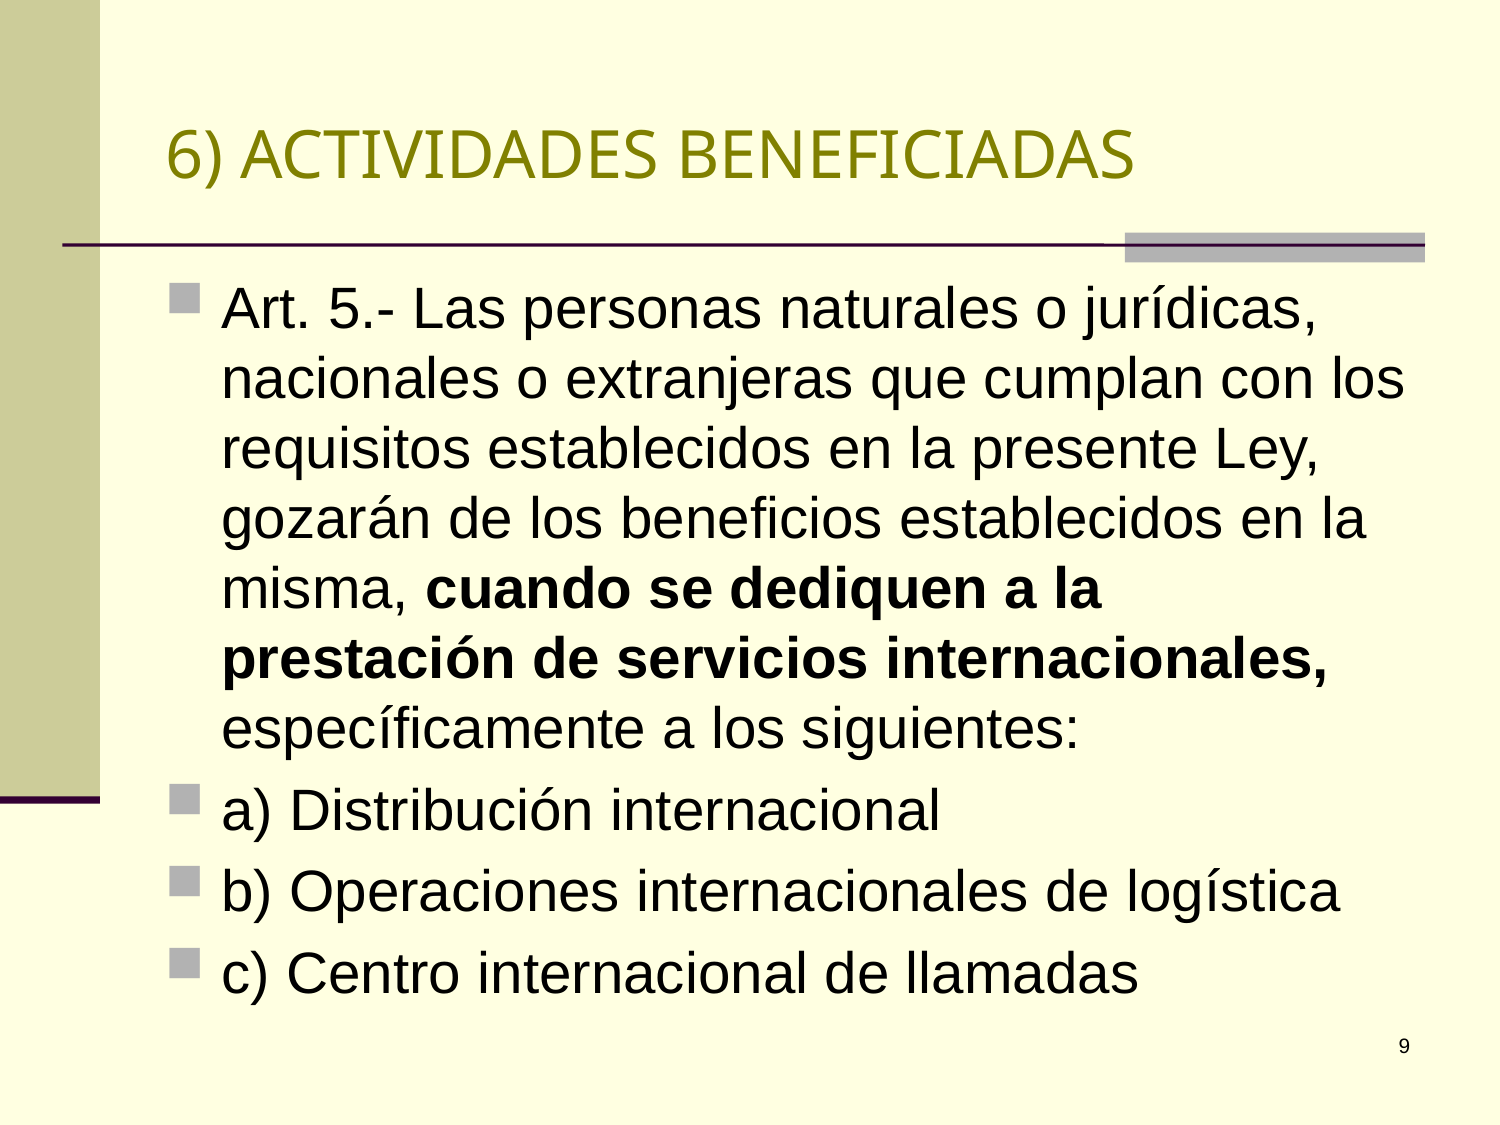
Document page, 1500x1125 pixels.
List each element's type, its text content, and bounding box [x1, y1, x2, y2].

list Art. 5.- Las personas naturales o jurídicas, nacionales o extranjeras que cumplan con los requisitos establecidos en la presente Ley, gozarán de los beneficios establecidos en la misma, cuando se dediquen a la prestación de servicios internacionales, específicamente a los siguientes: a) Distribución internacional b) Operaciones internacionales de logística c) Centro internacional de llamadas [149, 262, 1426, 1006]
title 6) ACTIVIDADES BENEFICIADAS [149, 58, 1426, 247]
slide_number 9 [1112, 1024, 1426, 1101]
